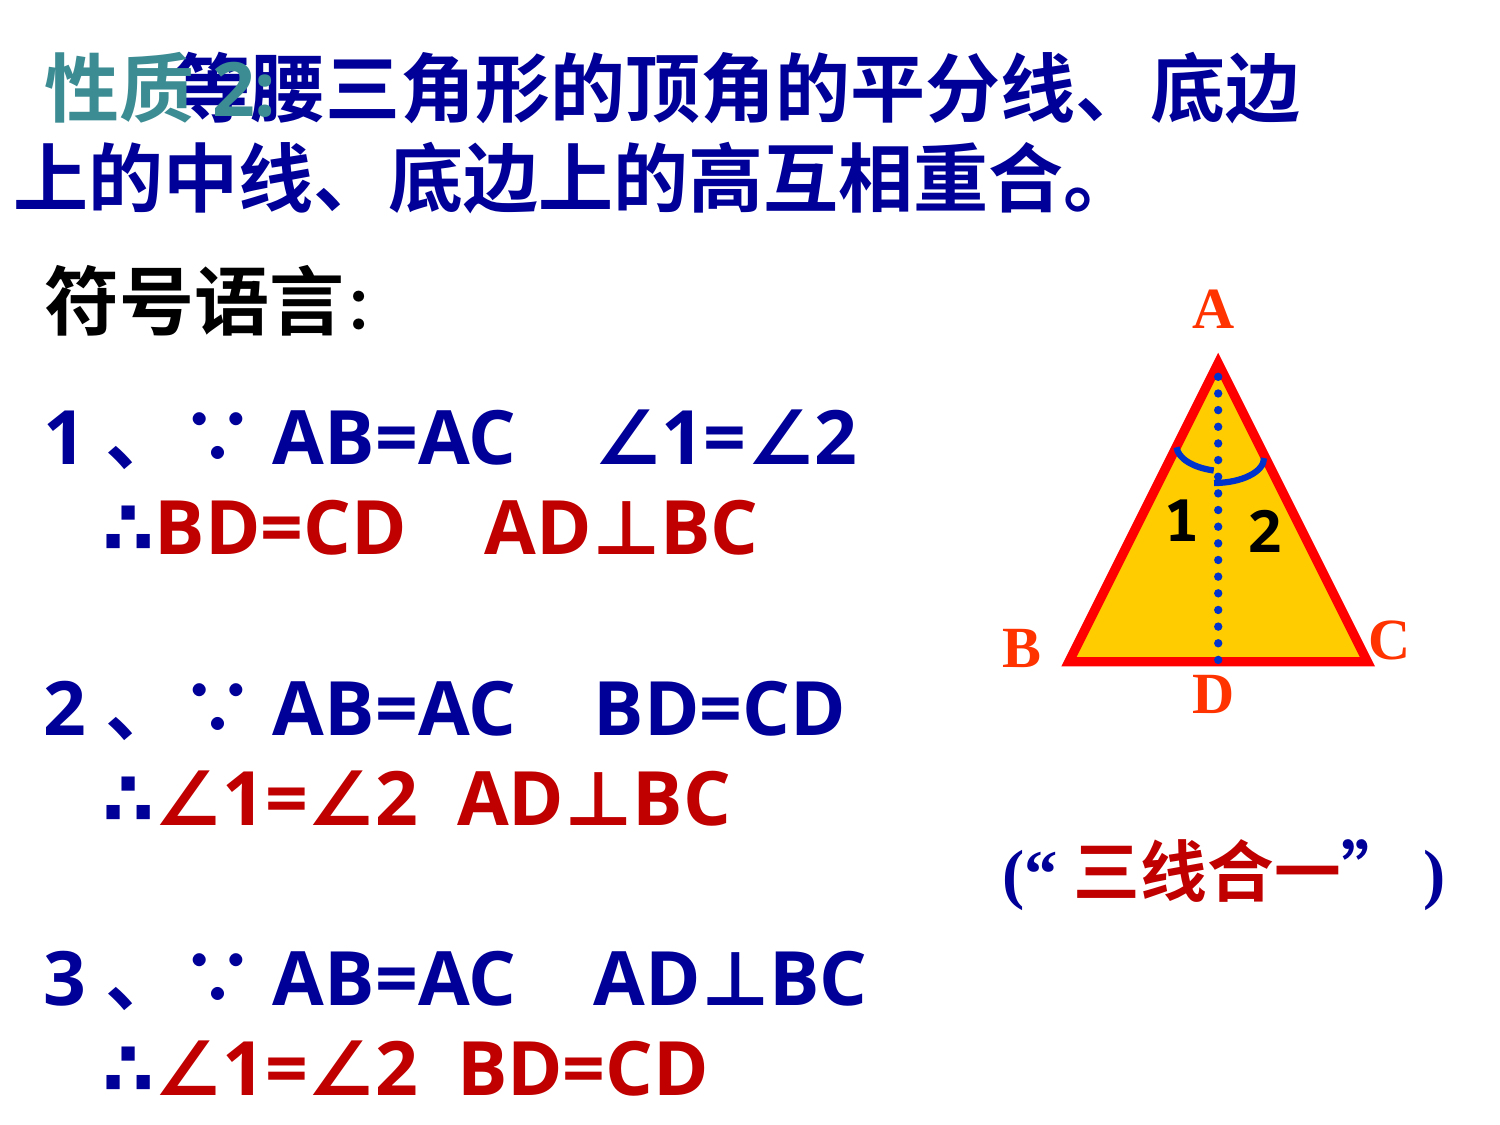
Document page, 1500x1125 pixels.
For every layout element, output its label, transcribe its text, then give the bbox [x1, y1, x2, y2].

text_box 符号语言： [29, 247, 797, 353]
text_box 性质2: [29, 34, 420, 139]
text_box [159, 822, 987, 883]
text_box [987, 262, 1463, 800]
text_box 1、∵AB=AC ∠1=∠2 ∴BD=CD AD⊥BC 2、∵AB=AC BD=CD ∴∠1=∠2 AD⊥BC 3、∵AB=AC AD⊥BC ∴∠1=∠2 BD=CD [29, 322, 1042, 1118]
text_box 等腰三角形的顶角的平分线、底边 上的中线、底边上的高互相重合。 [0, 34, 1500, 229]
text_box (“三线合一”) [987, 822, 1500, 918]
